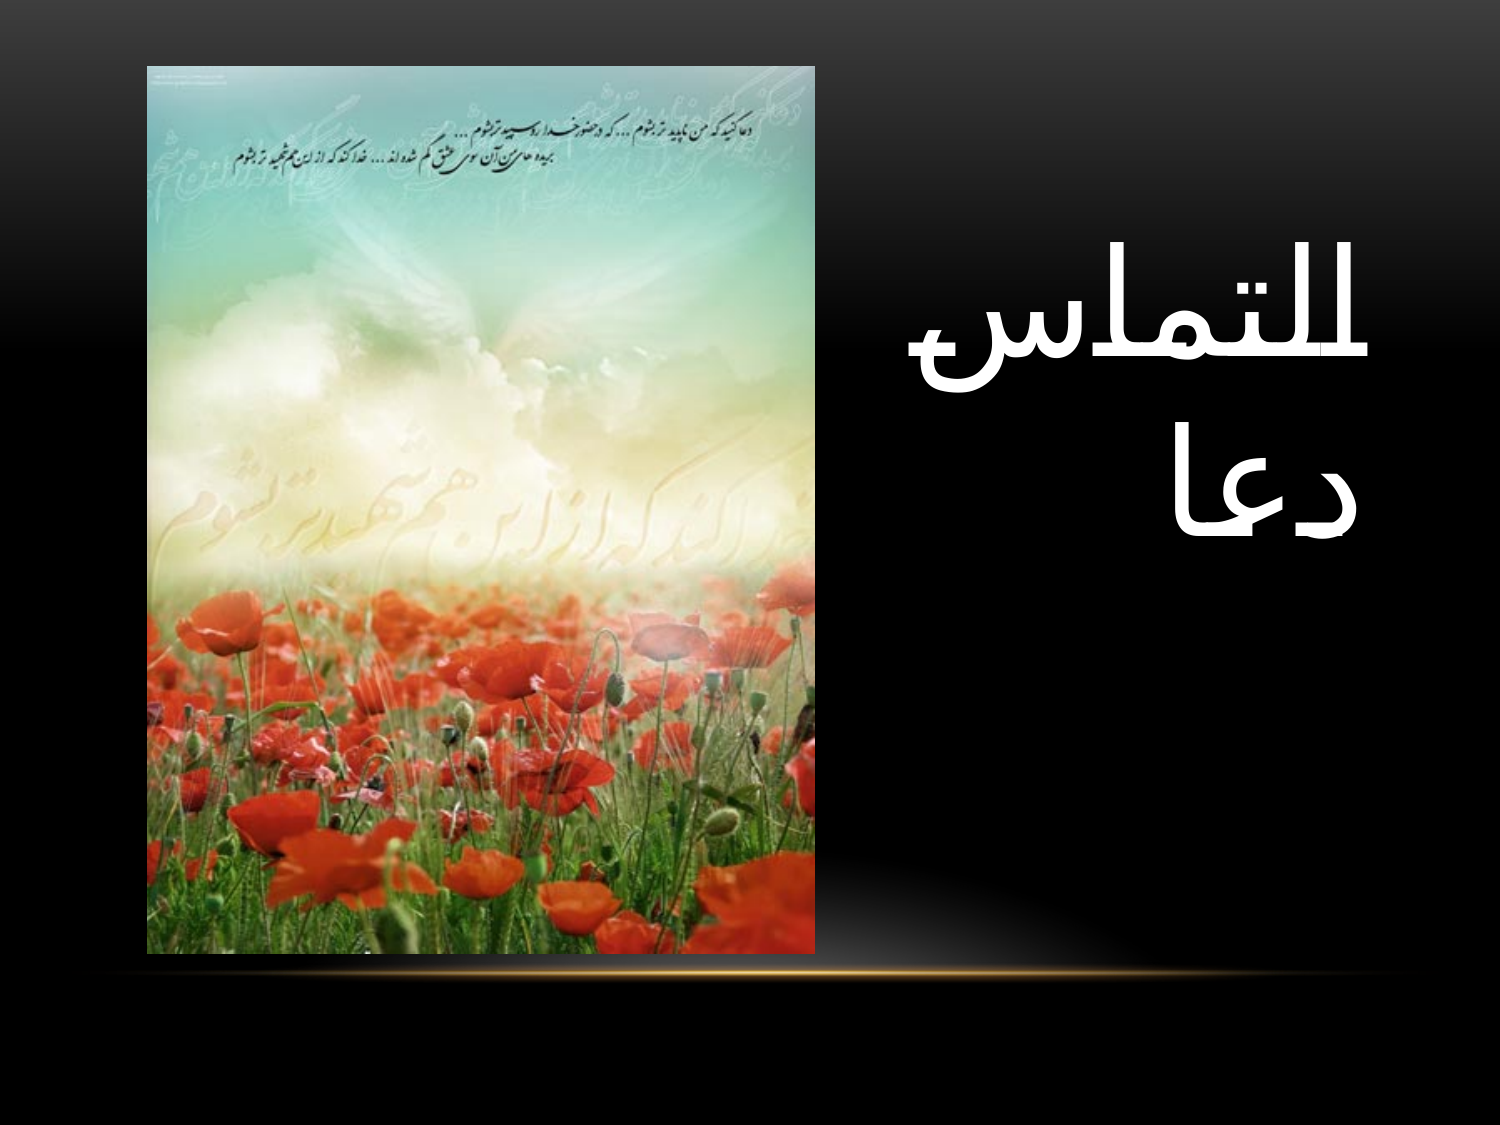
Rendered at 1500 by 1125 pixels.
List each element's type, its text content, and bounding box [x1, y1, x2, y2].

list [147, 66, 816, 955]
title التماس دعا [832, 314, 1381, 575]
picture [0, 0, 1500, 1125]
